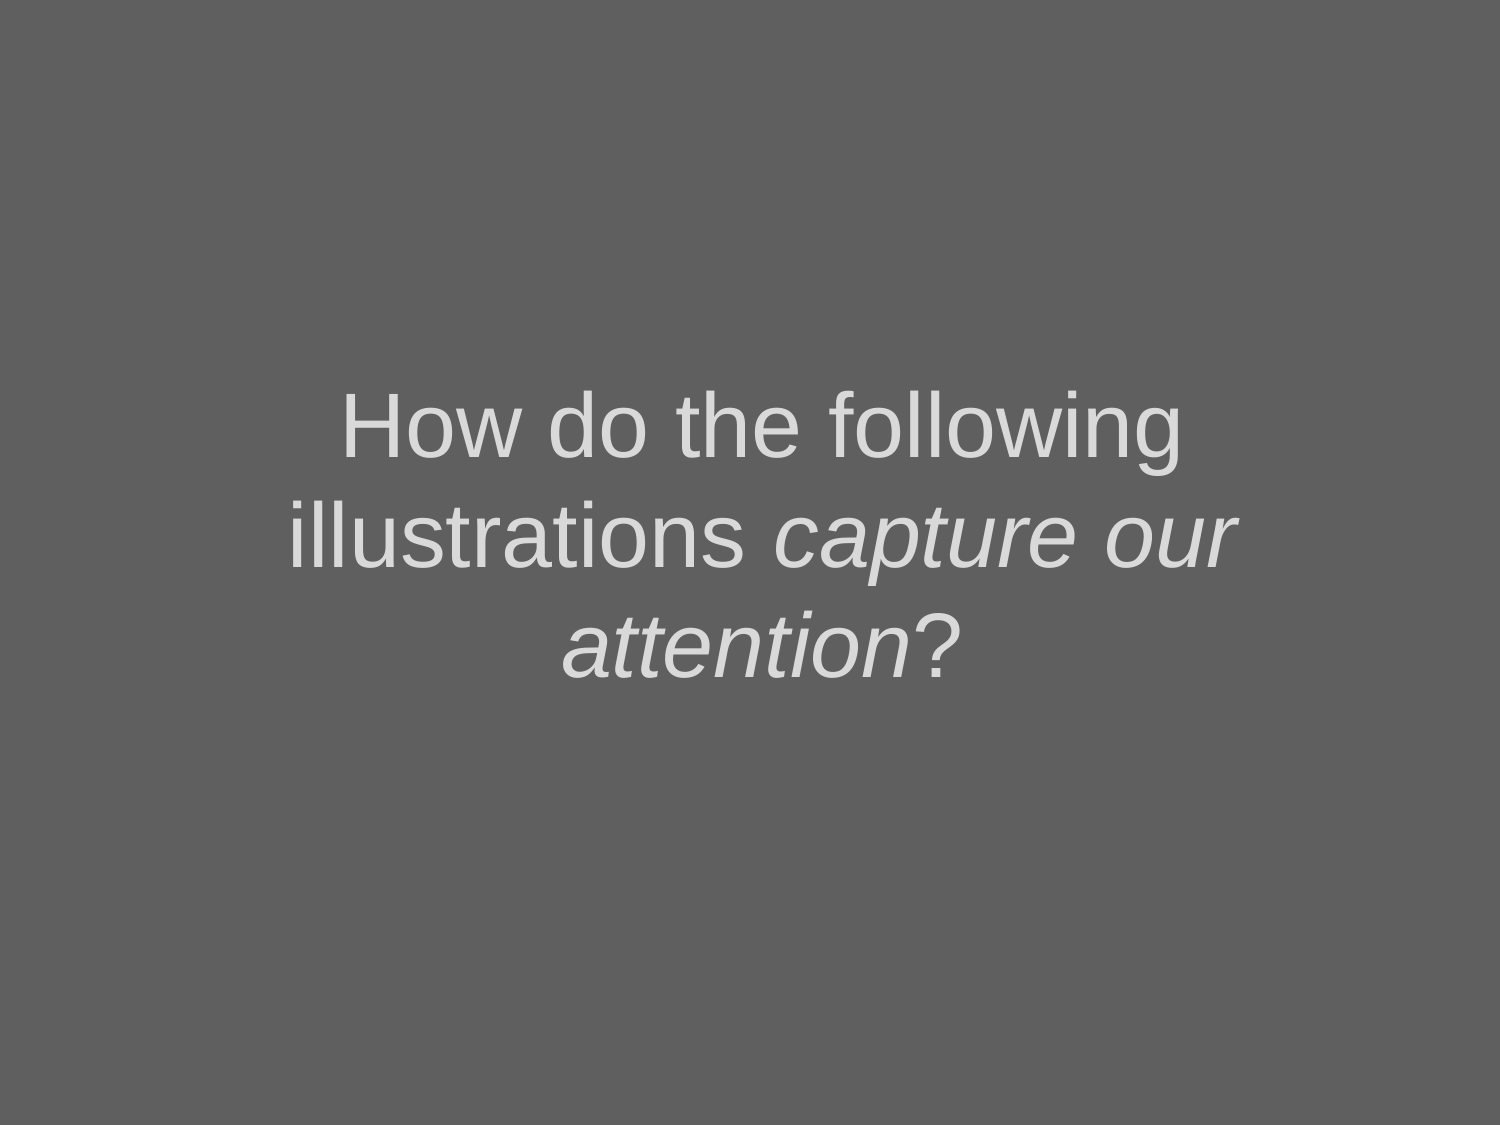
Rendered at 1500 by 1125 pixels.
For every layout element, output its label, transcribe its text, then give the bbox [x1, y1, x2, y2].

title How do the following illustrations capture our attention? [87, 437, 1438, 626]
